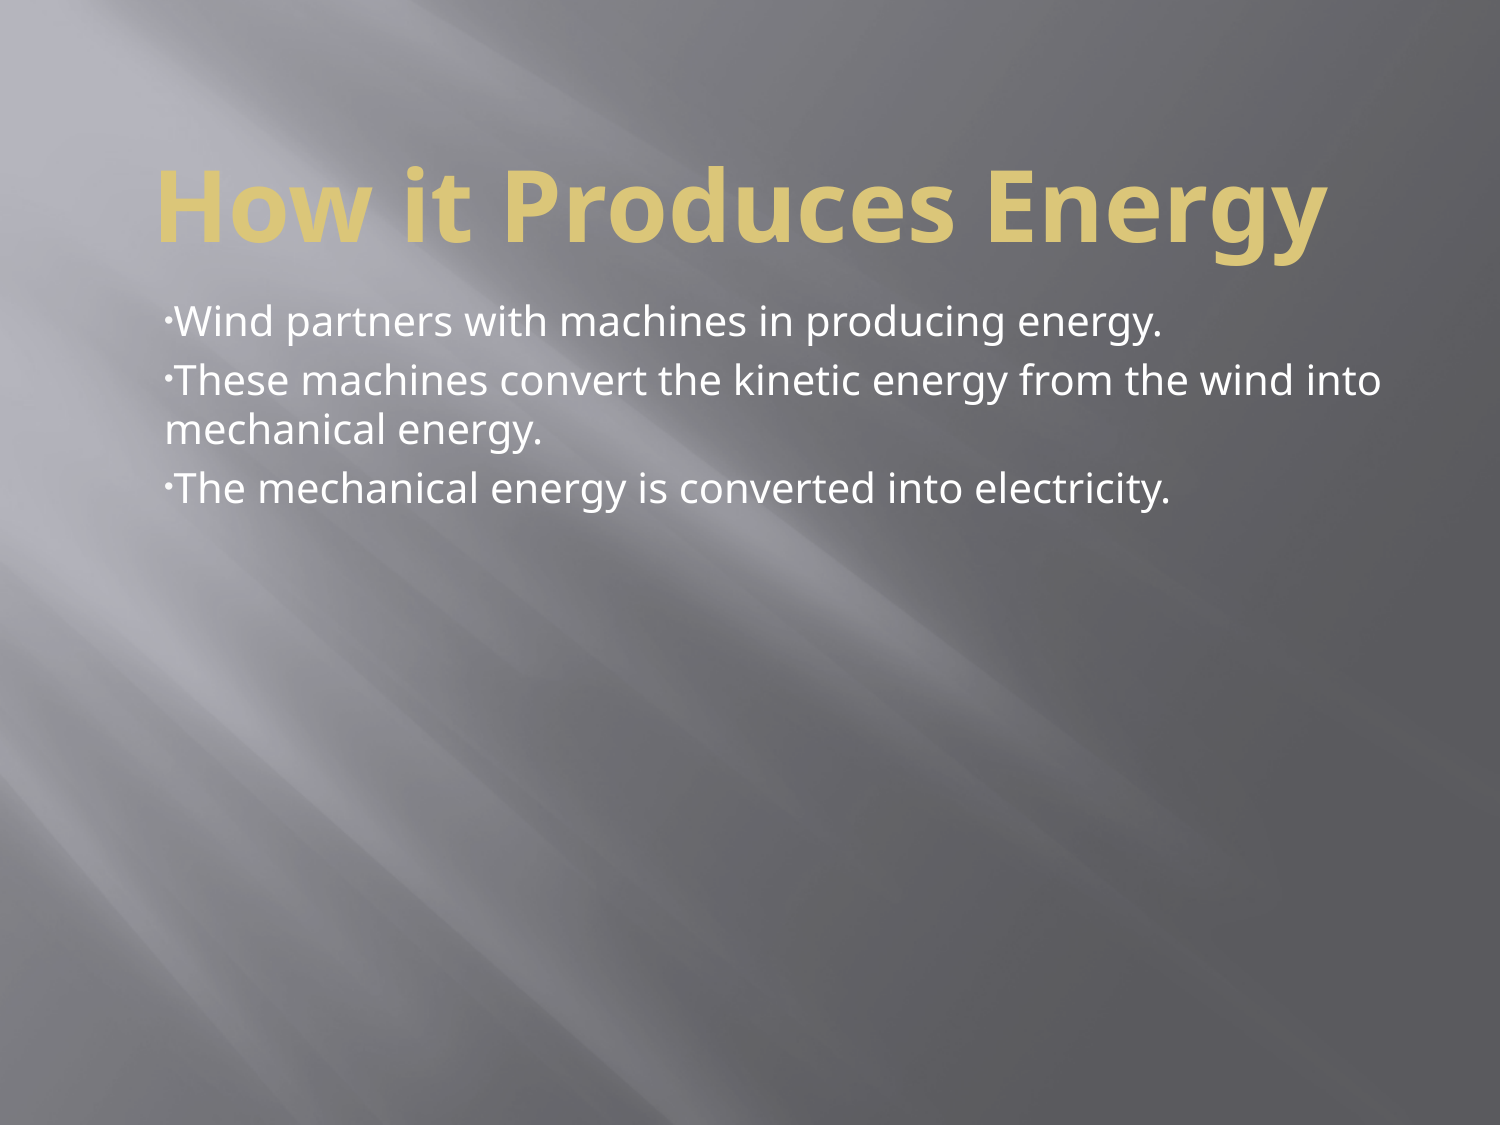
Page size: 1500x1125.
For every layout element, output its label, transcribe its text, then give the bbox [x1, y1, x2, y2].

title How it Produces Energy [137, 99, 1425, 263]
list Wind partners with machines in producing energy. These machines convert the kinetic energy from the wind into mechanical energy. The mechanical energy is converted into electricity. [137, 287, 1425, 838]
